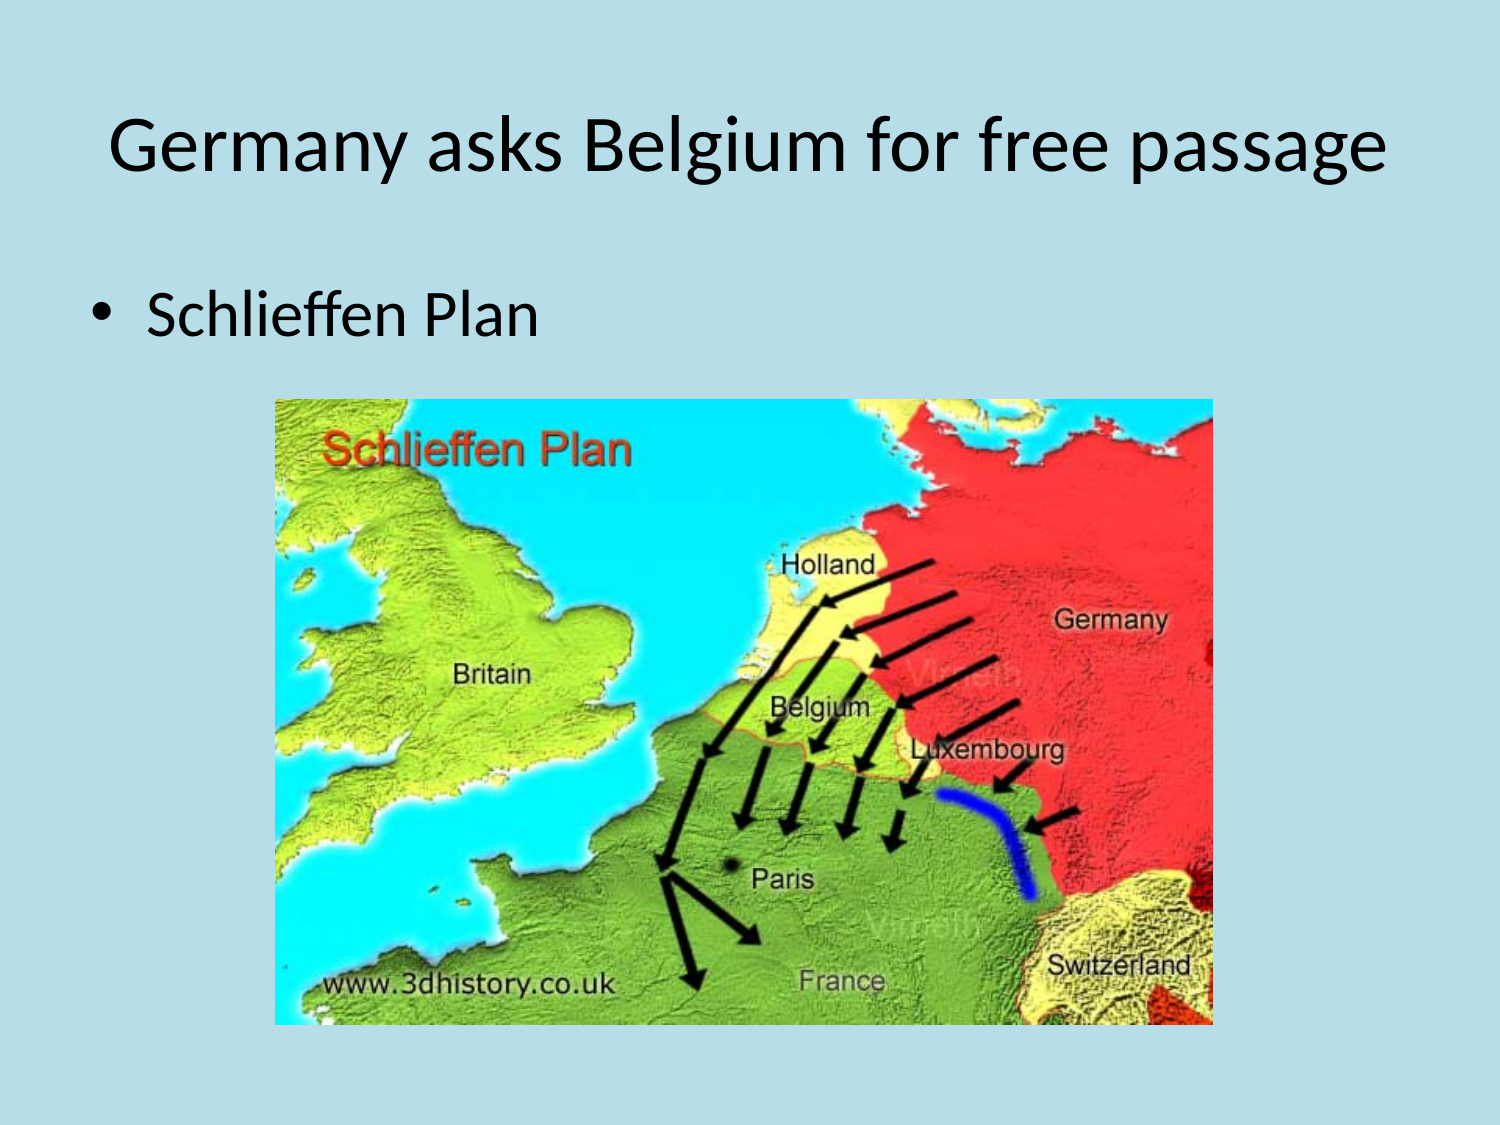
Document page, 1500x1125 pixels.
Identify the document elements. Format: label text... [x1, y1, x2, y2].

title Germany asks Belgium for free passage [75, 45, 1425, 233]
list Schlieffen Plan [75, 262, 1425, 413]
picture [274, 399, 1213, 1026]
